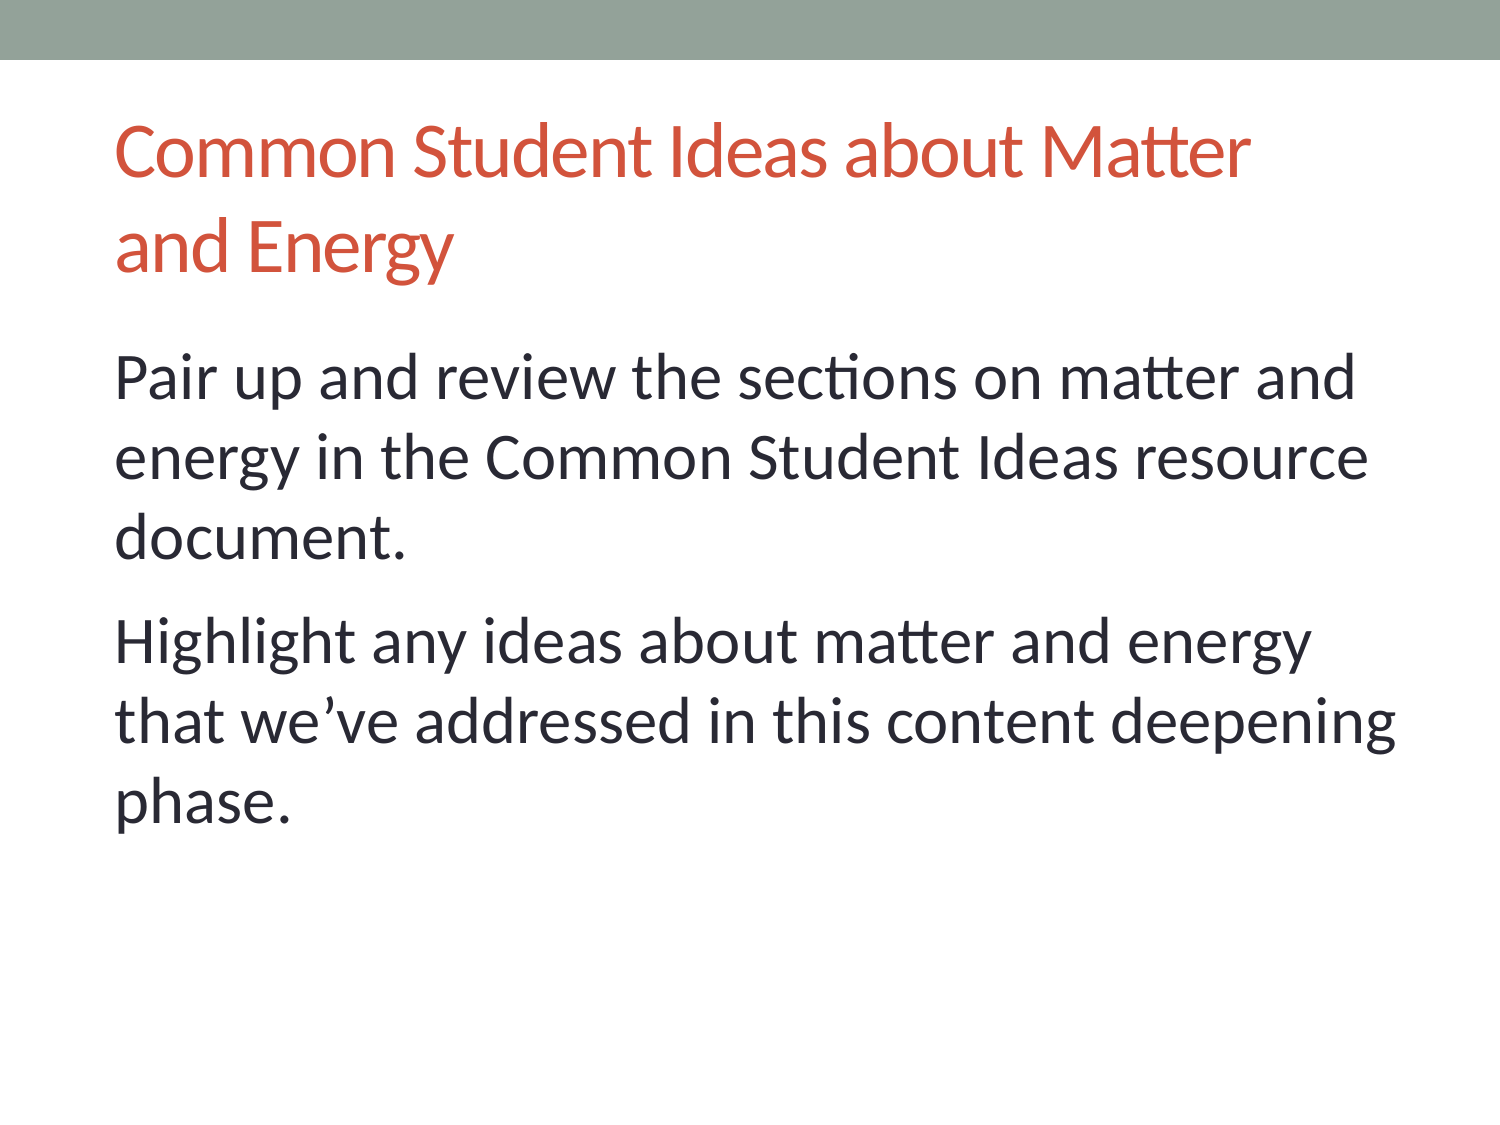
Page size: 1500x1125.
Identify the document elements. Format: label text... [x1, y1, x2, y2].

title Common Student Ideas about Matter and Energy [99, 112, 1425, 275]
list Pair up and review the sections on matter and energy in the Common Student Ideas resource document. Highlight any ideas about matter and energy that we’ve addressed in this content deepening phase. [99, 324, 1425, 950]
